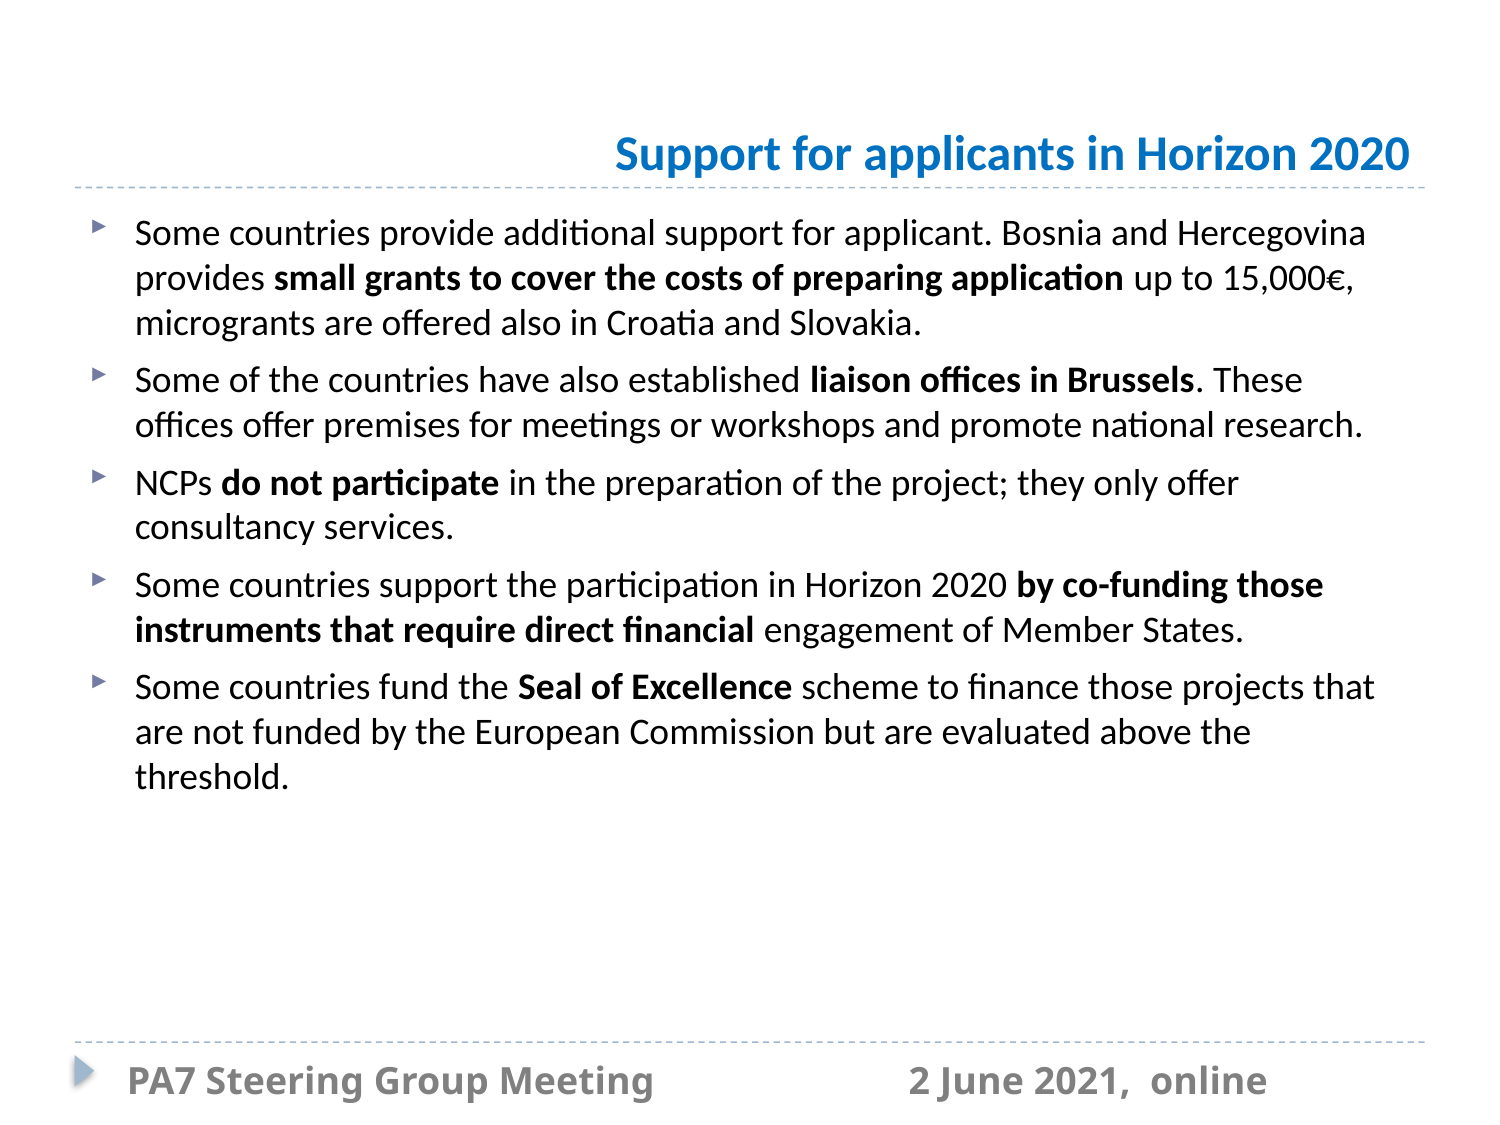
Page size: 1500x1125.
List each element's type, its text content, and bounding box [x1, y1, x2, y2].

title Support for applicants in Horizon 2020 [75, 24, 1425, 188]
text_box PA7 Steering Group Meeting 2 June 2021, online [112, 1049, 1471, 1109]
list Some countries provide additional support for applicant. Bosnia and Hercegovina provides small grants to cover the costs of preparing application up to 15,000€, microgrants are offered also in Croatia and Slovakia. Some of the countries have also established liaison offices in Brussels. These offices offer premises for meetings or workshops and promote national research. NCPs do not participate in the preparation of the project; they only offer consultancy services. Some countries support the participation in Horizon 2020 by co-funding those instruments that require direct financial engagement of Member States. Some countries fund the Seal of Excellence scheme to finance those projects that are not funded by the European Commission but are evaluated above the threshold. [75, 200, 1425, 1010]
